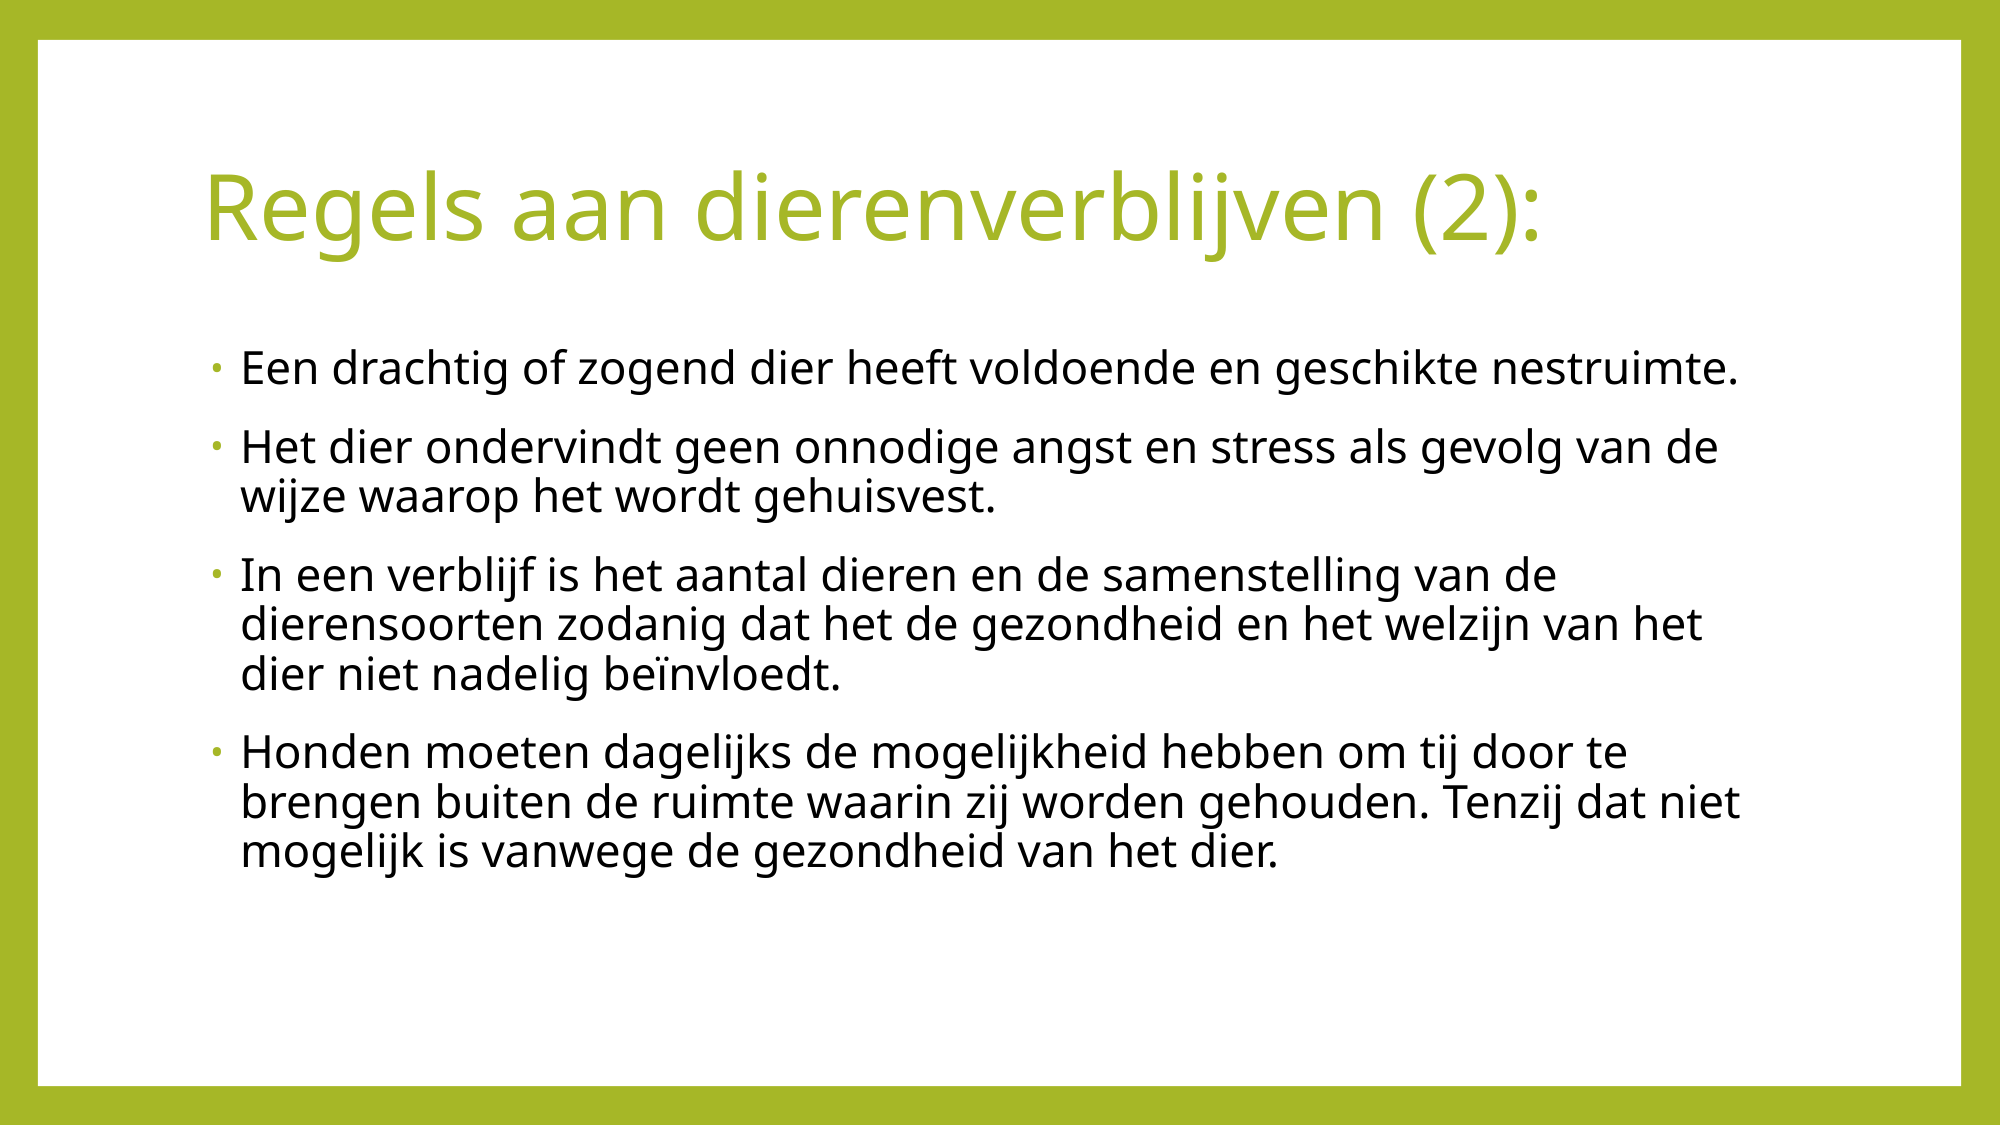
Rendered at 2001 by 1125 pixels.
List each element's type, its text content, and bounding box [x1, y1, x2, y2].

list Een drachtig of zogend dier heeft voldoende en geschikte nestruimte. Het dier ondervindt geen onnodige angst en stress als gevolg van de wijze waarop het wordt gehuisvest. In een verblijf is het aantal dieren en de samenstelling van de dierensoorten zodanig dat het de gezondheid en het welzijn van het dier niet nadelig beïnvloedt. Honden moeten dagelijks de mogelijkheid hebben om tij door te brengen buiten de ruimte waarin zij worden gehouden. Tenzij dat niet mogelijk is vanwege de gezondheid van het dier. [187, 337, 1808, 1000]
title Regels aan dierenverblijven (2): [187, 99, 1808, 323]
